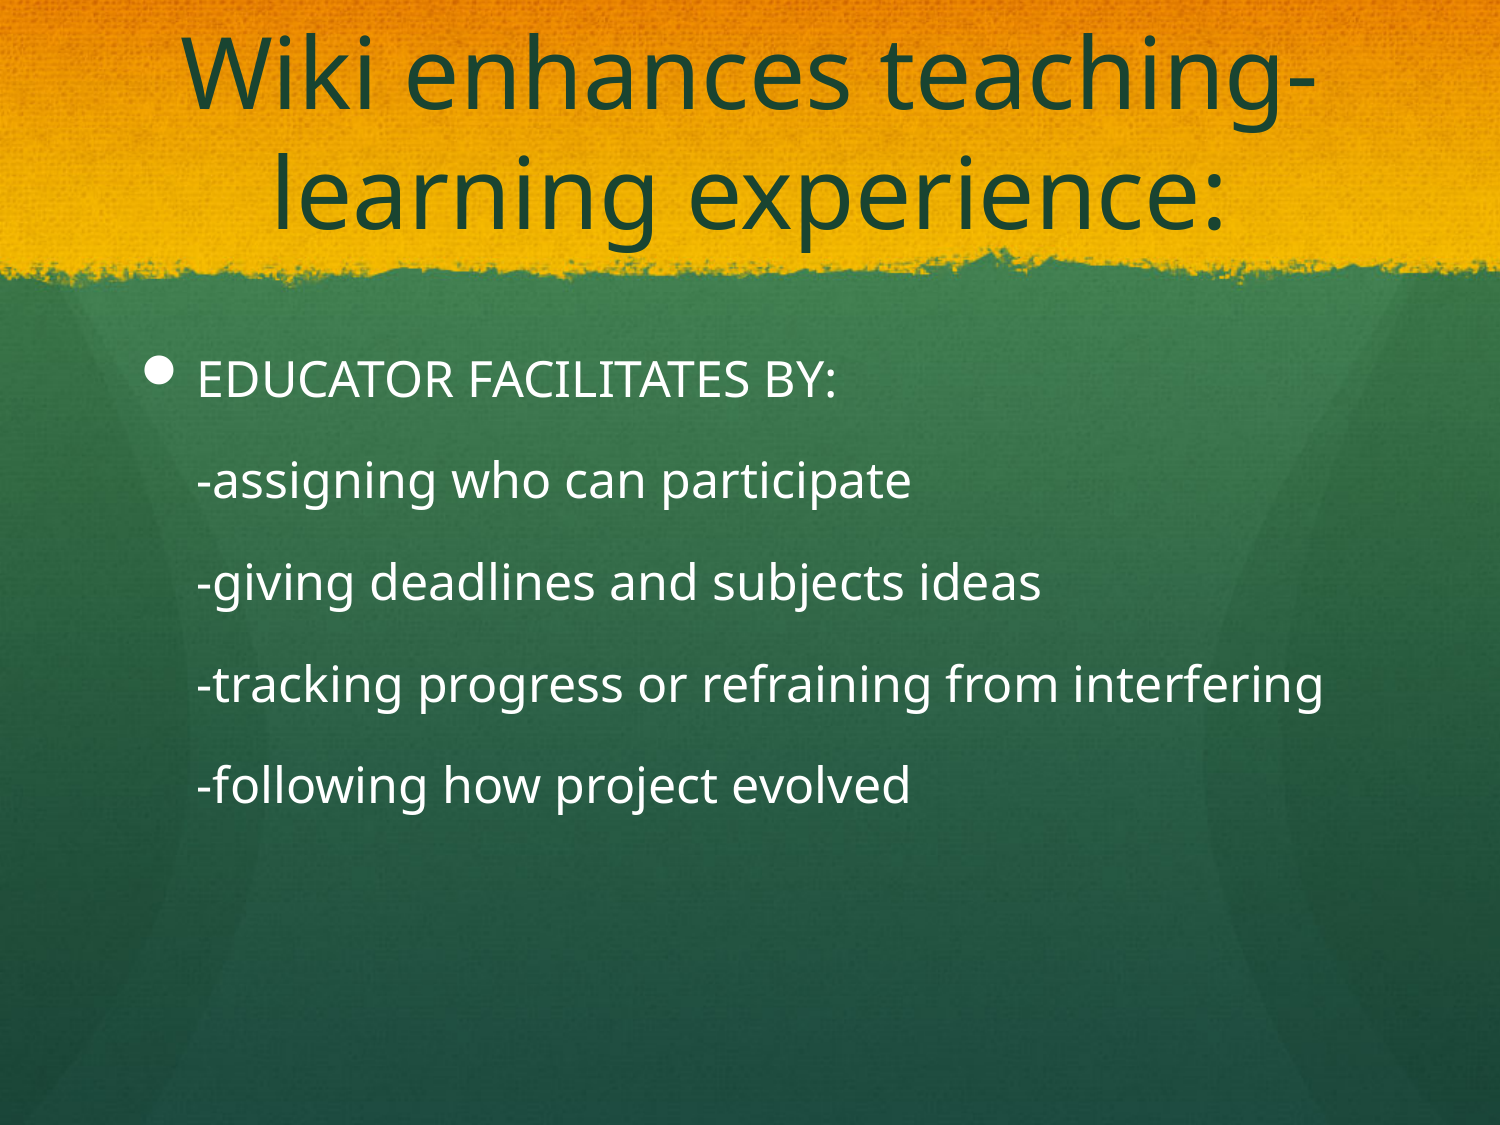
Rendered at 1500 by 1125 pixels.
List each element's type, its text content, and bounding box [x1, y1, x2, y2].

list EDUCATOR FACILITATES BY: -assigning who can participate -giving deadlines and subjects ideas -tracking progress or refraining from interfering -following how project evolved [125, 339, 1375, 1026]
picture [0, 0, 1500, 1125]
title Wiki enhances teaching-learning experience: [125, 13, 1375, 246]
